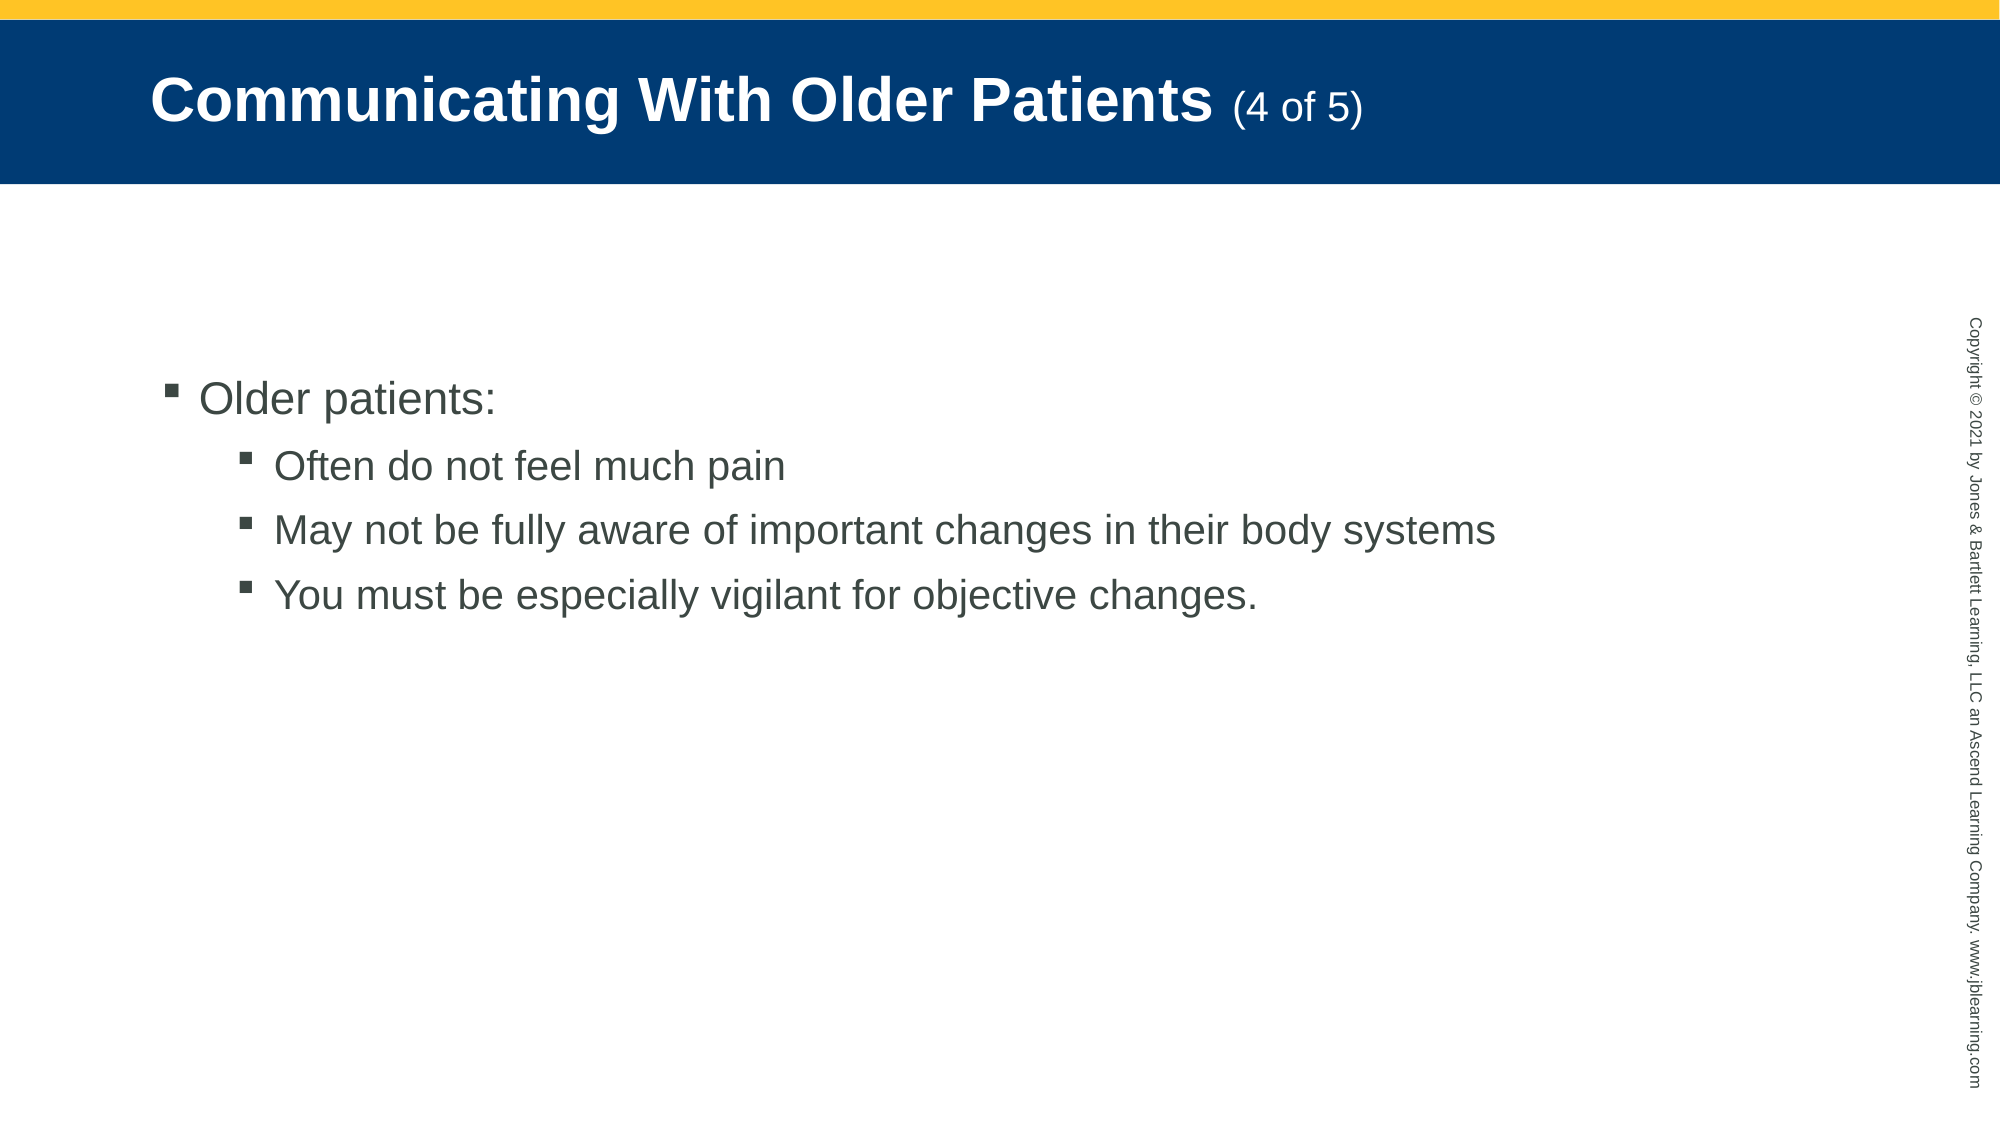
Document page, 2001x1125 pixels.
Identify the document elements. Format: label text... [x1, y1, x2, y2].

list Older patients: Often do not feel much pain May not be fully aware of important changes in their body systems You must be especially vigilant for objective changes. [146, 361, 1859, 1016]
title Communicating With Older Patients (4 of 5) [0, 19, 2000, 185]
